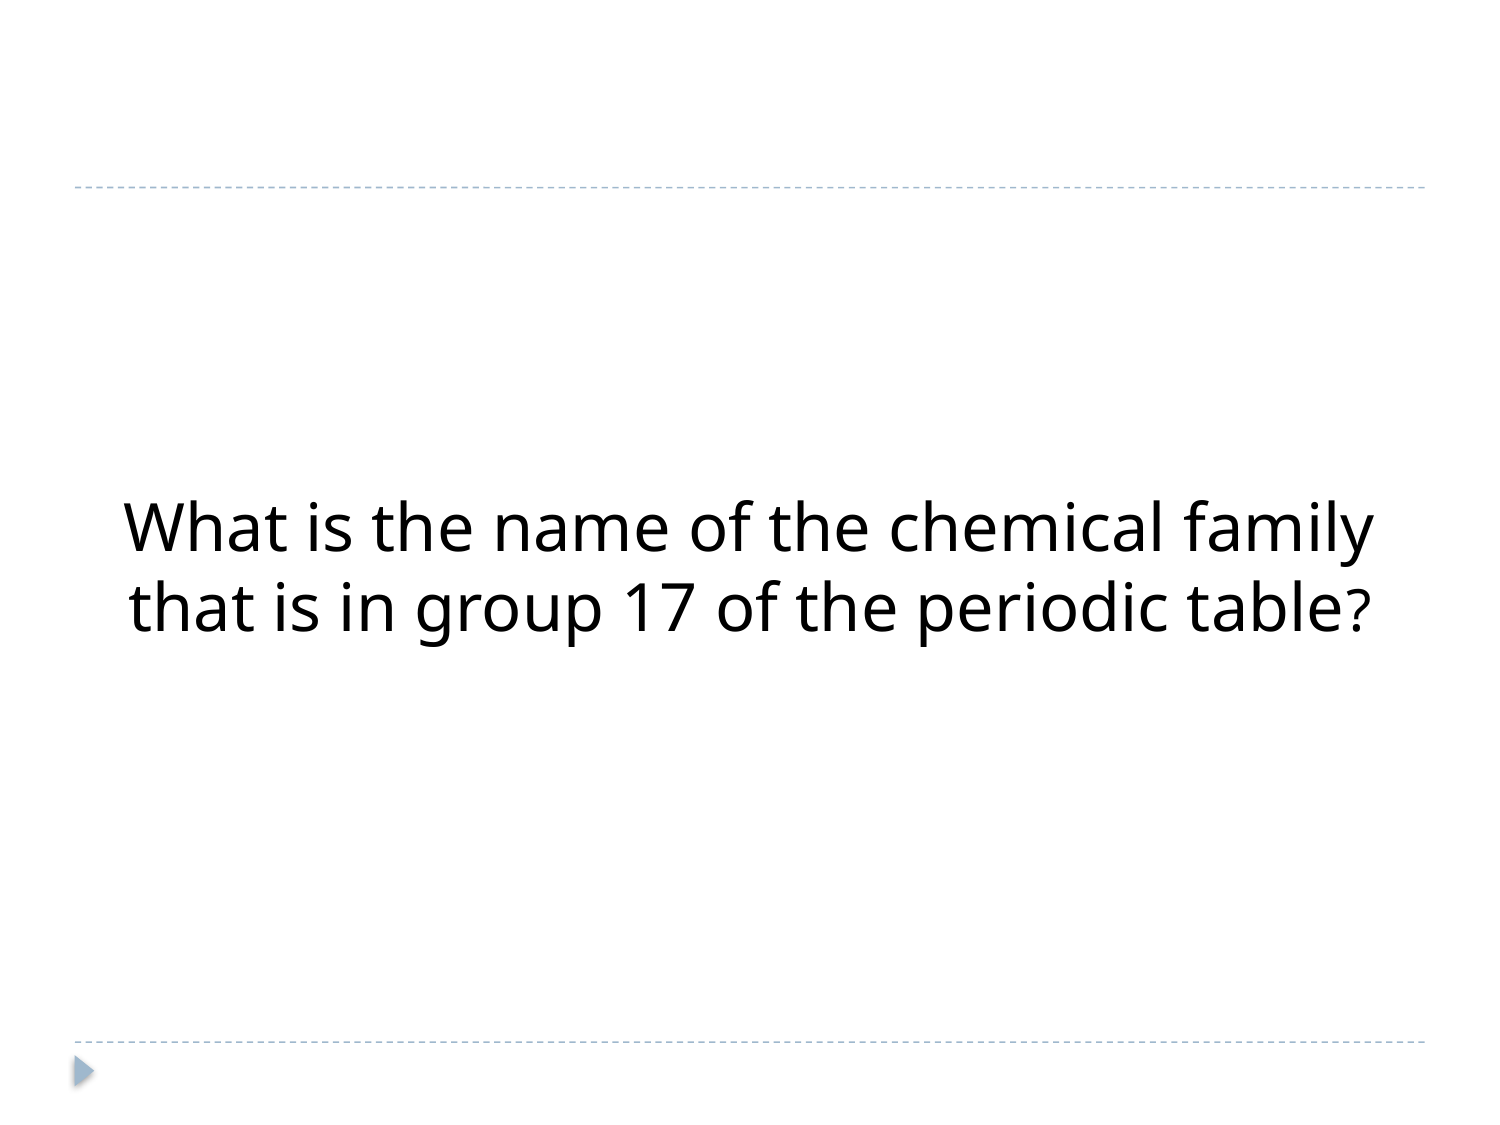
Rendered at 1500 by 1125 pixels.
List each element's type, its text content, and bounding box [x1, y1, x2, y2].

list What is the name of the chemical family that is in group 17 of the periodic table? [75, 200, 1425, 1010]
